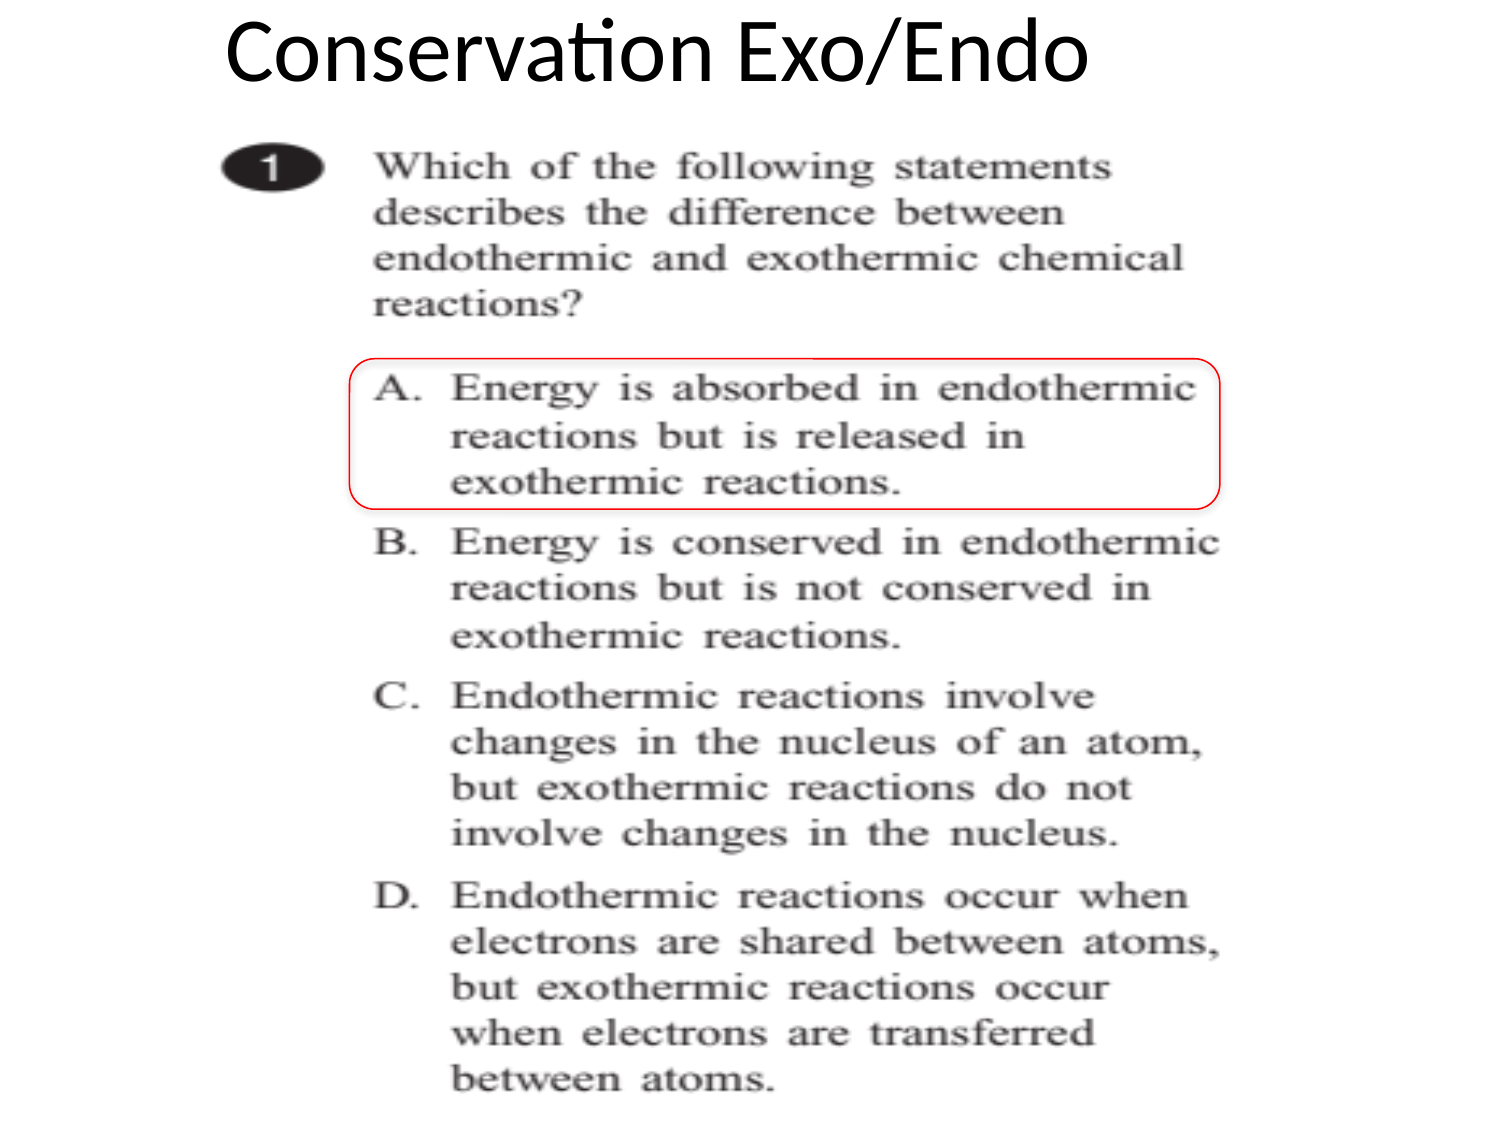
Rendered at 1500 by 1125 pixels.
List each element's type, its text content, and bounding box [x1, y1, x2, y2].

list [0, 112, 1500, 1125]
title Conservation Exo/Endo [75, 0, 1425, 109]
